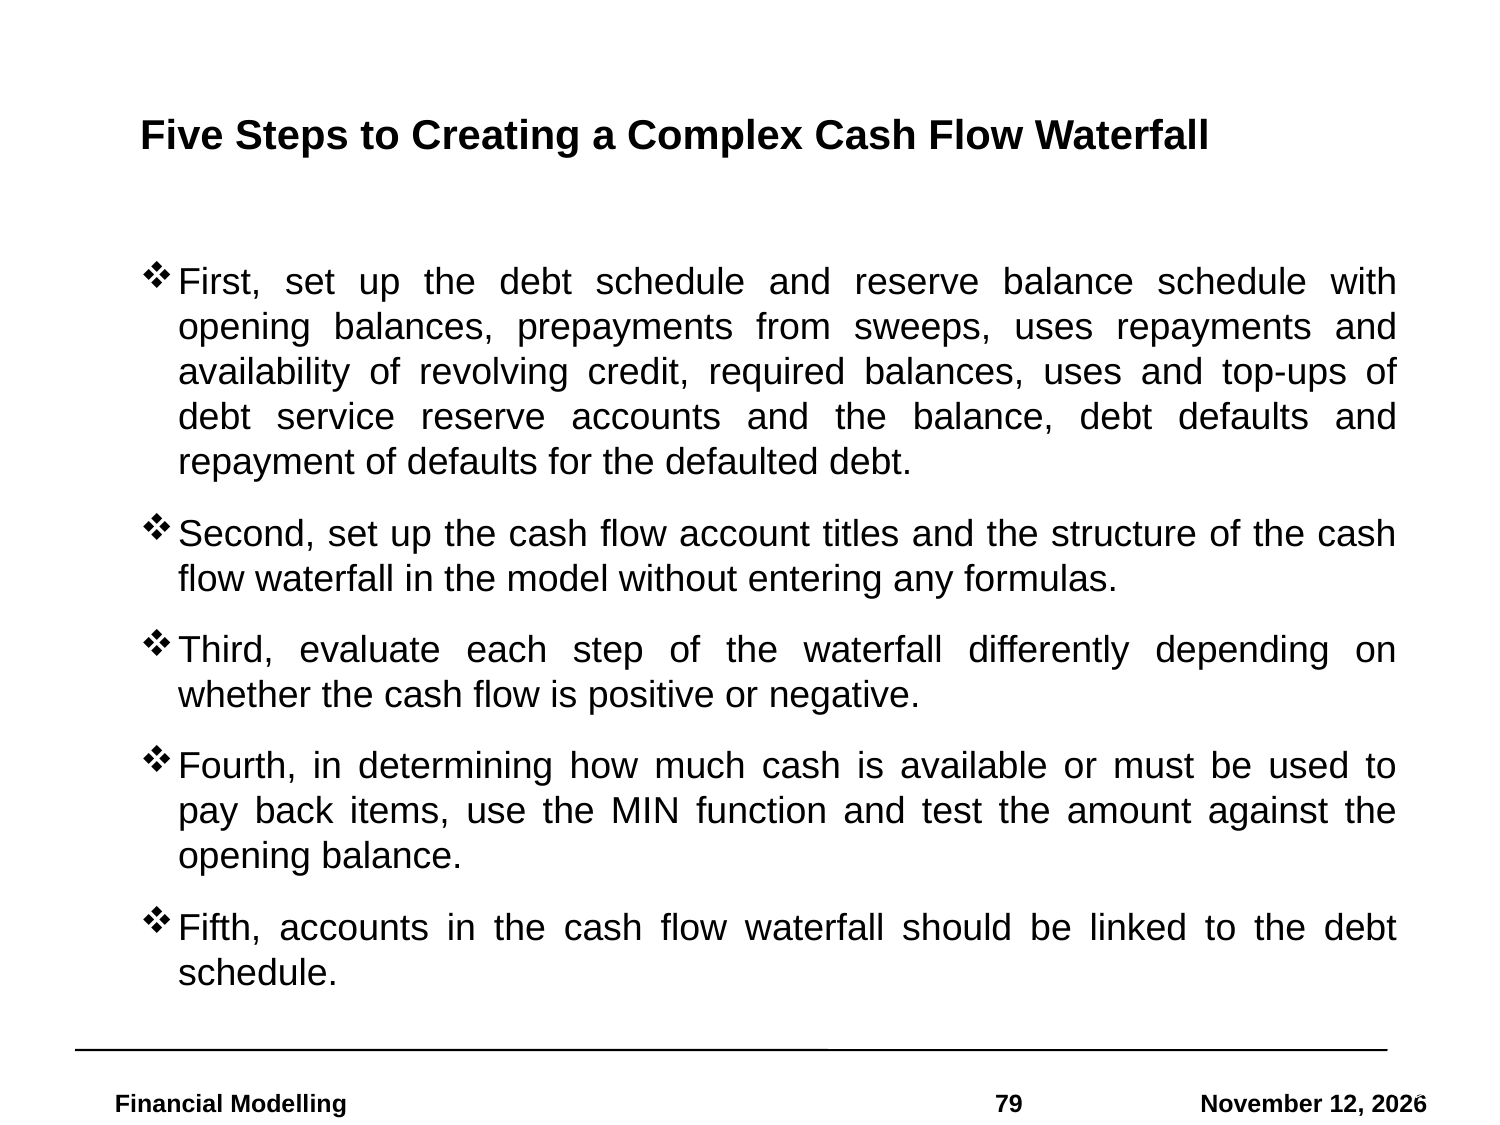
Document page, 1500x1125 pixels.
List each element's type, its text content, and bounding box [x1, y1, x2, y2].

list First, set up the debt schedule and reserve balance schedule with opening balances, prepayments from sweeps, uses repayments and availability of revolving credit, required balances, uses and top-ups of debt service reserve accounts and the balance, debt defaults and repayment of defaults for the defaulted debt. Second, set up the cash flow account titles and the structure of the cash flow waterfall in the model without entering any formulas. Third, evaluate each step of the waterfall differently depending on whether the cash flow is positive or negative. Fourth, in determining how much cash is available or must be used to pay back items, use the MIN function and test the amount against the opening balance. Fifth, accounts in the cash flow waterfall should be linked to the debt schedule. [124, 249, 1413, 1001]
title Five Steps to Creating a Complex Cash Flow Waterfall [124, 99, 1413, 226]
